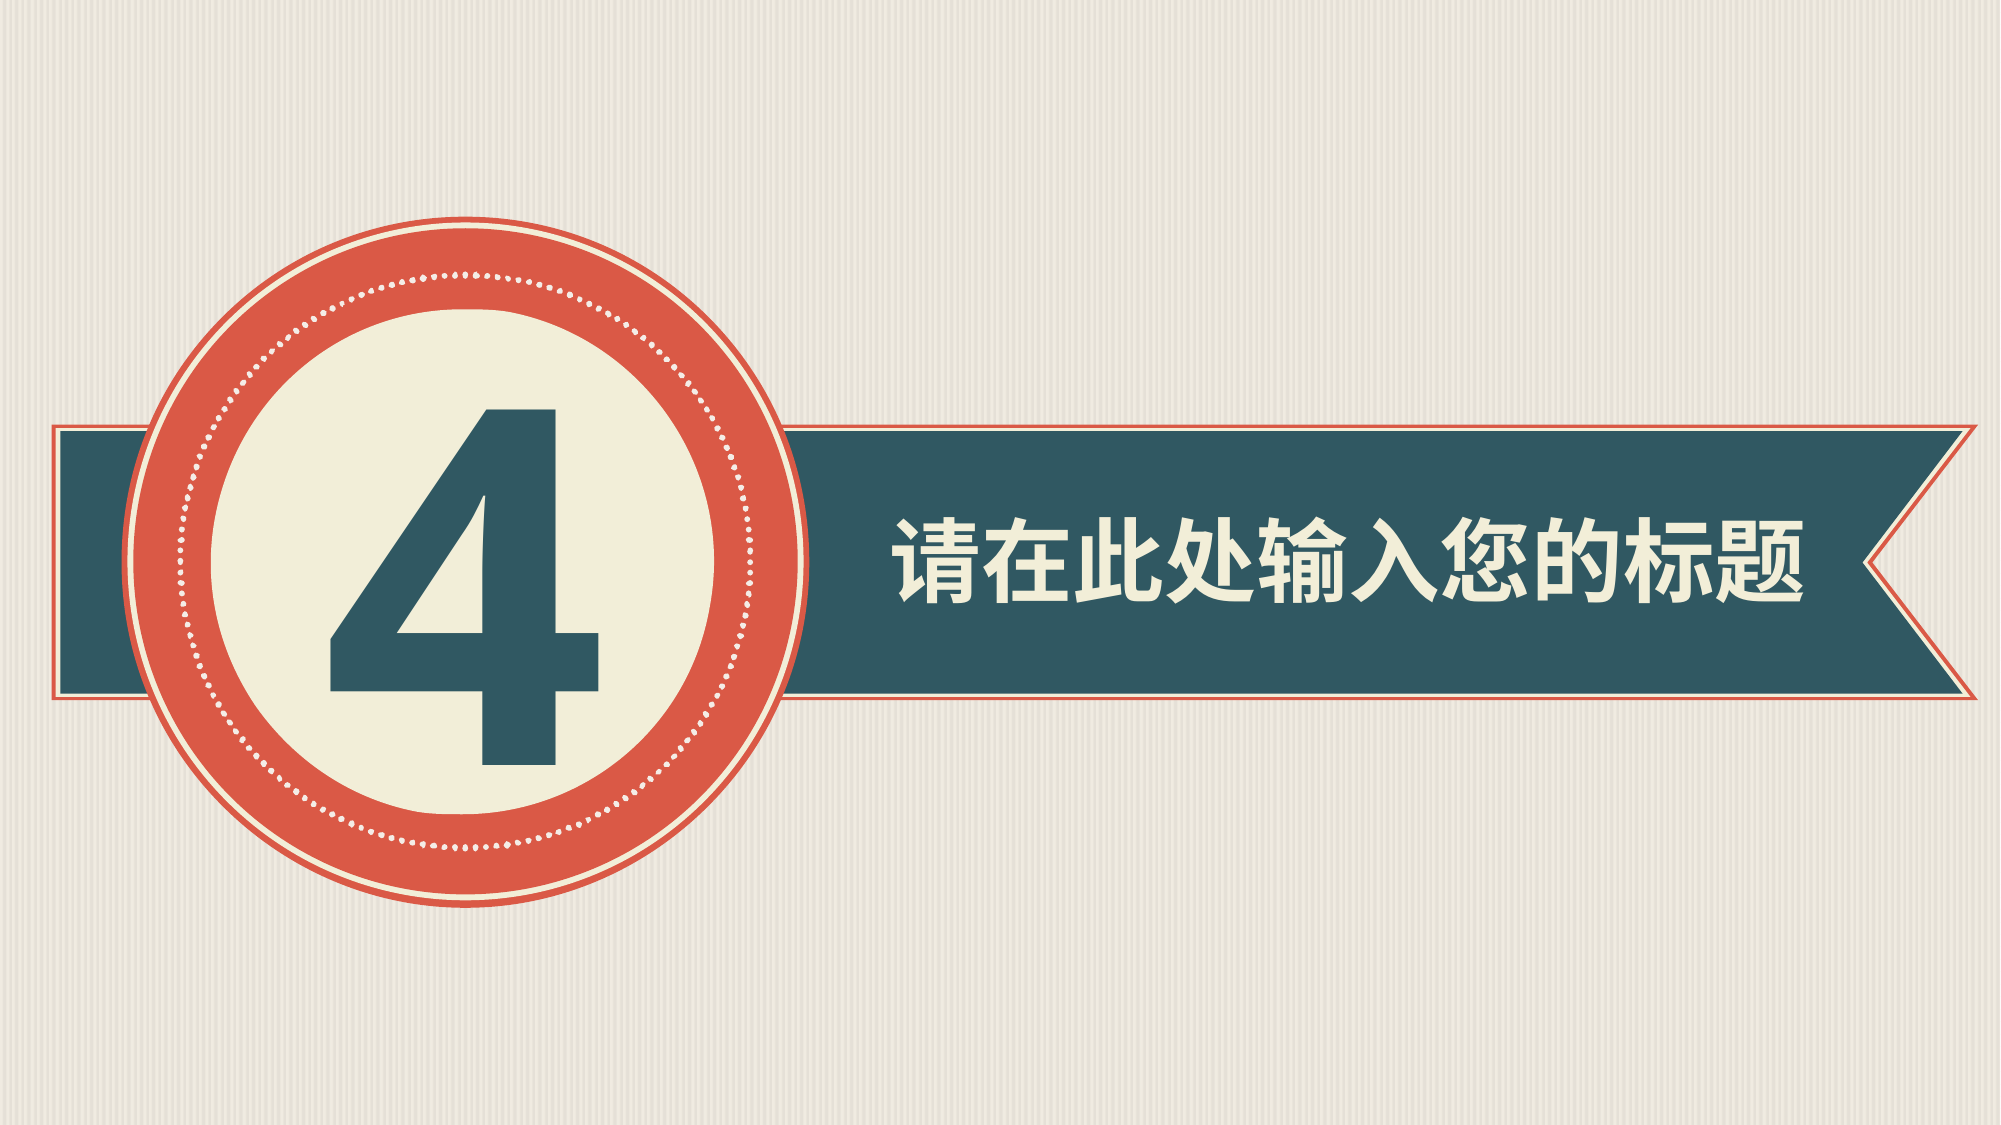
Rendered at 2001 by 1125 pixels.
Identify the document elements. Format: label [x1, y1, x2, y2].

picture [0, 0, 2001, 1125]
text_box [813, 424, 1979, 701]
text_box [121, 216, 810, 909]
text_box [51, 424, 116, 701]
